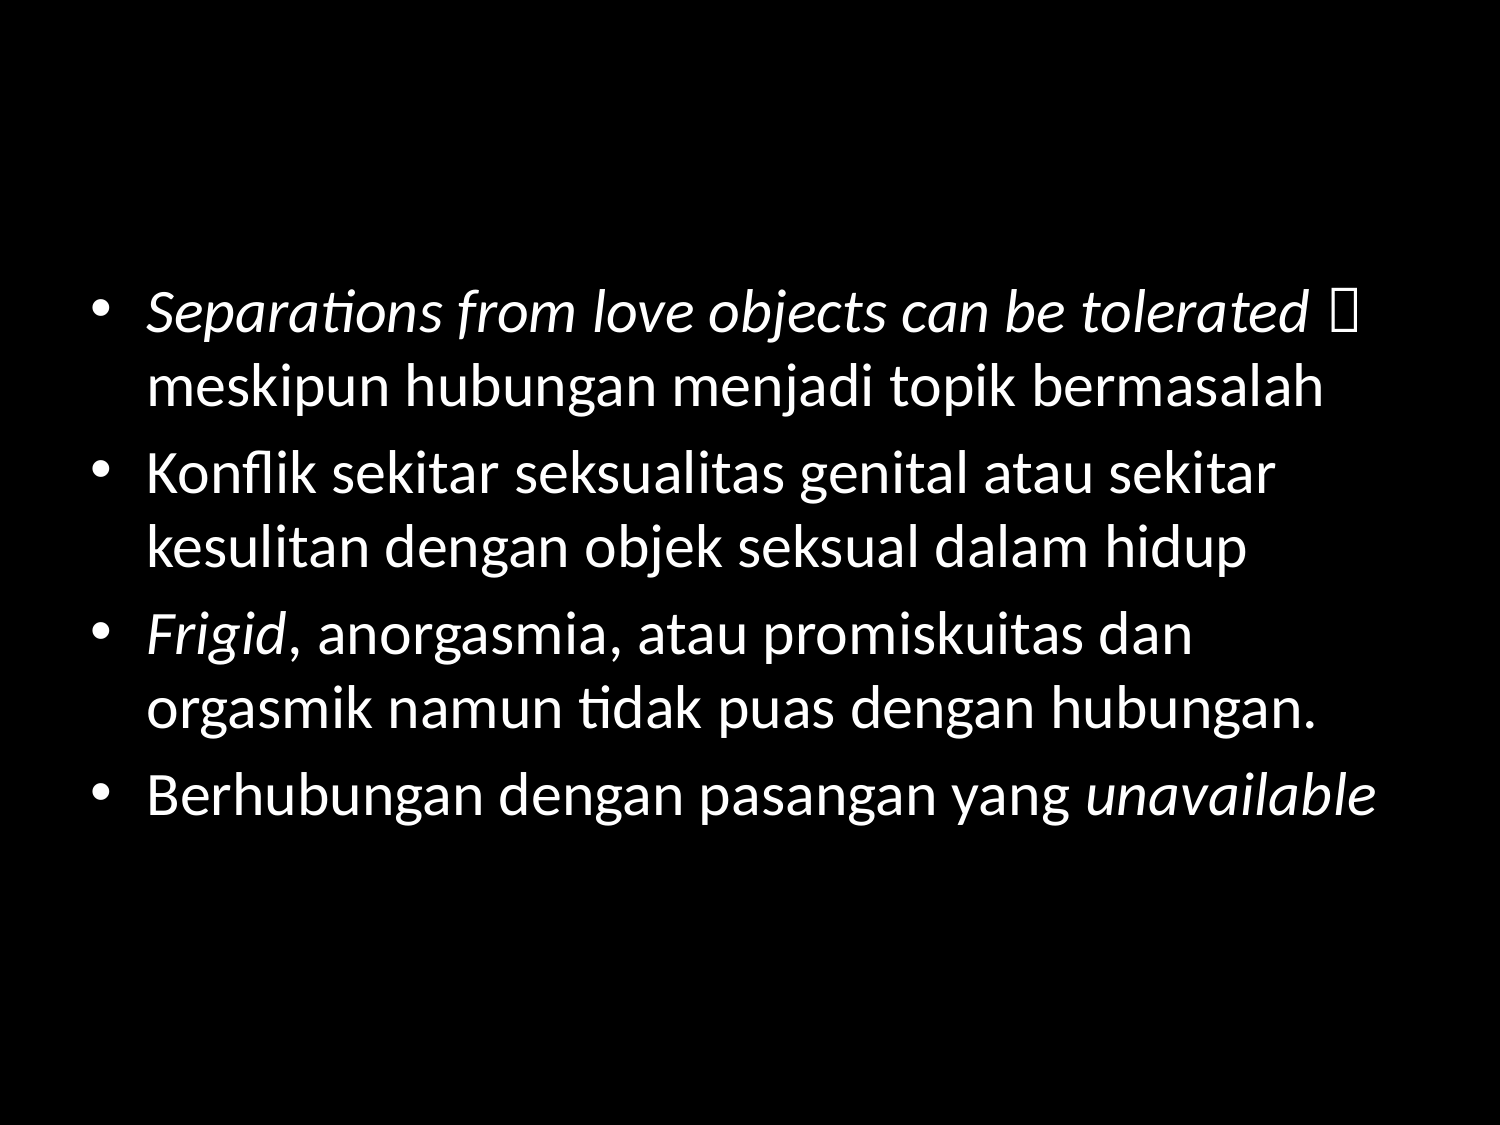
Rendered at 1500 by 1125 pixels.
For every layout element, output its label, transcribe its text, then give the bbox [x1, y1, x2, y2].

list Separations from love objects can be tolerated  meskipun hubungan menjadi topik bermasalah Konflik sekitar seksualitas genital atau sekitar kesulitan dengan objek seksual dalam hidup Frigid, anorgasmia, atau promiskuitas dan orgasmik namun tidak puas dengan hubungan. Berhubungan dengan pasangan yang unavailable [75, 262, 1425, 1005]
